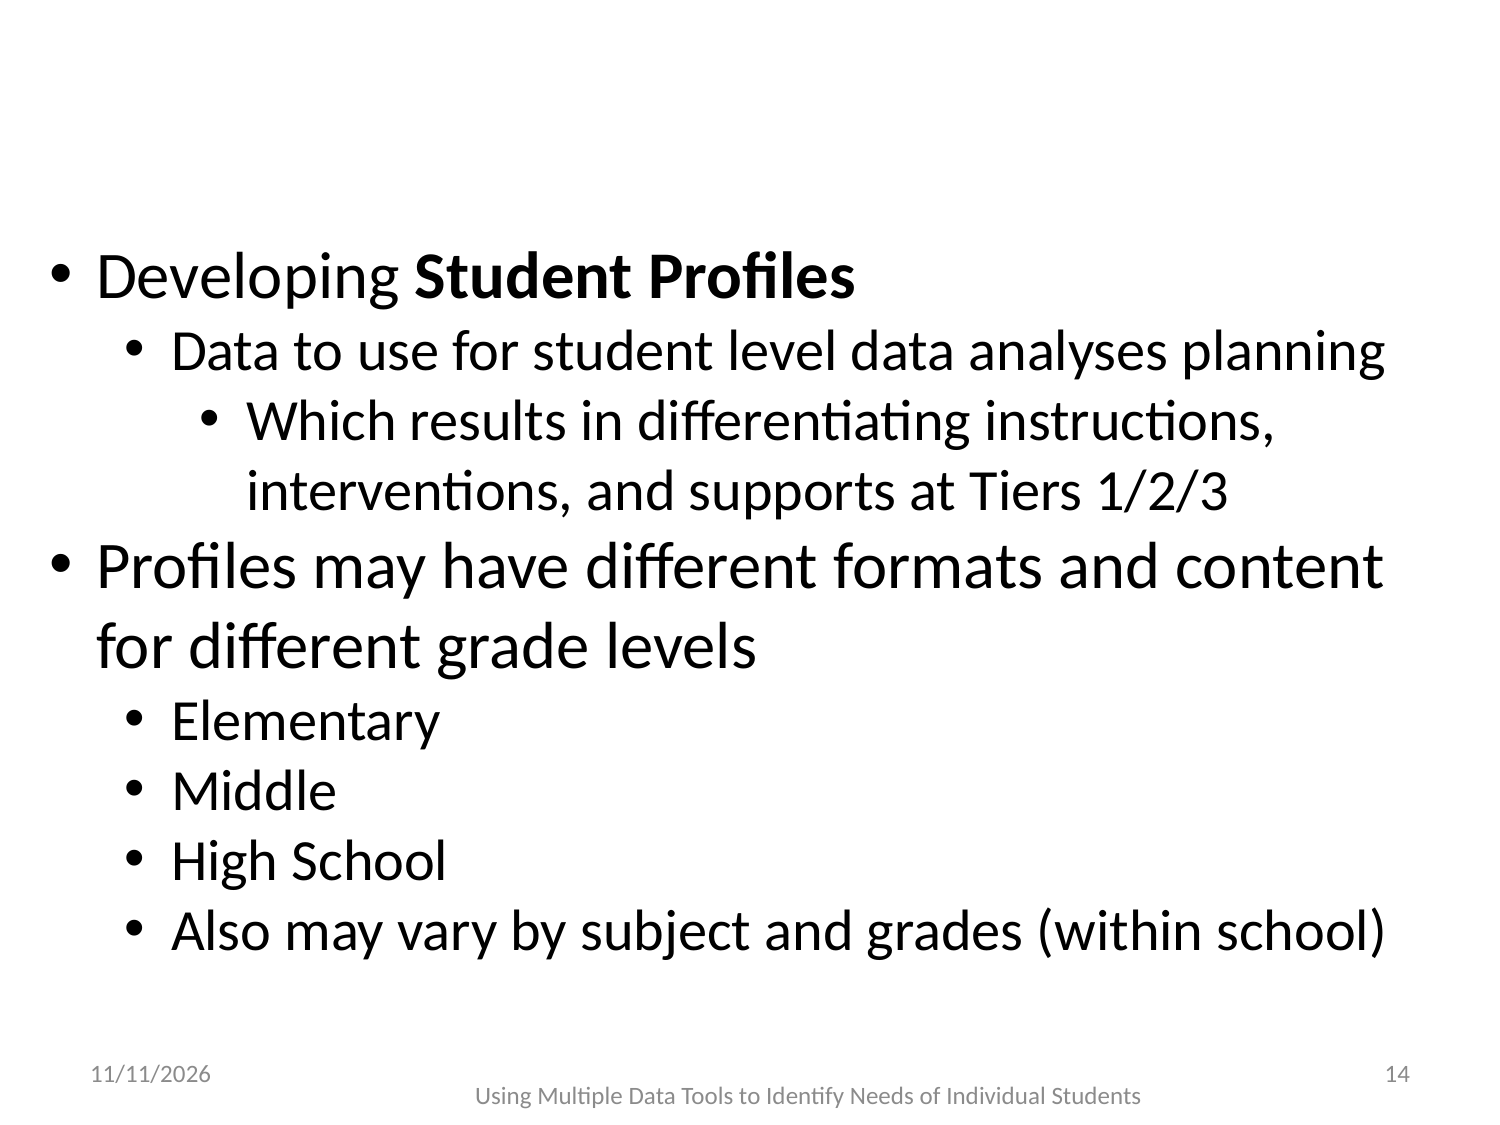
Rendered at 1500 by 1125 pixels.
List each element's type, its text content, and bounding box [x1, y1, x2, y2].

footer Using Multiple Data Tools to Identify Needs of Individual Students [450, 1065, 1168, 1125]
slide_number 14 [1074, 1042, 1425, 1103]
text_box Developing Student Profiles Data to use for student level data analyses planning Which results in differentiating instructions, interventions, and supports at Tiers 1/2/3 Profiles may have different formats and content for different grade levels Elementary Middle High School Also may vary by subject and grades (within school) [34, 224, 1450, 970]
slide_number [75, 1042, 425, 1103]
